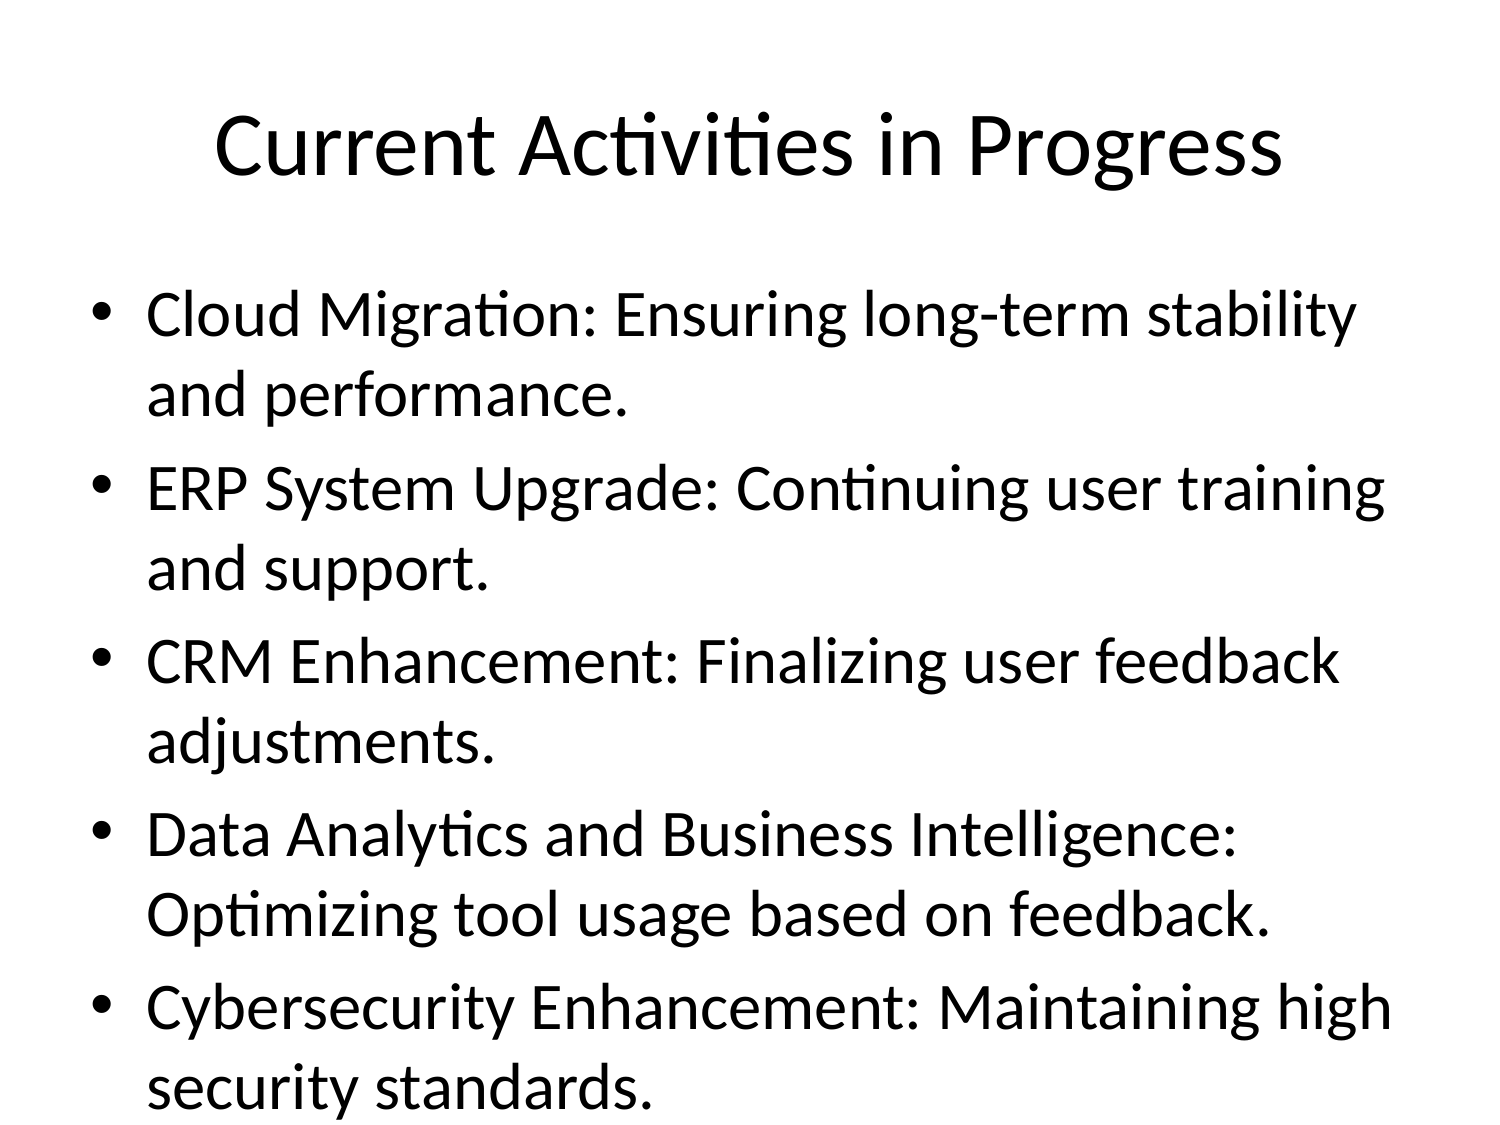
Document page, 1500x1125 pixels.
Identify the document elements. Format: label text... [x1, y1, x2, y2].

list Cloud Migration: Ensuring long-term stability and performance. ERP System Upgrade: Continuing user training and support. CRM Enhancement: Finalizing user feedback adjustments. Data Analytics and Business Intelligence: Optimizing tool usage based on feedback. Cybersecurity Enhancement: Maintaining high security standards. Digital Workplace Transformation: Fostering adoption of new tools. [75, 262, 1425, 1005]
title Current Activities in Progress [75, 45, 1425, 233]
